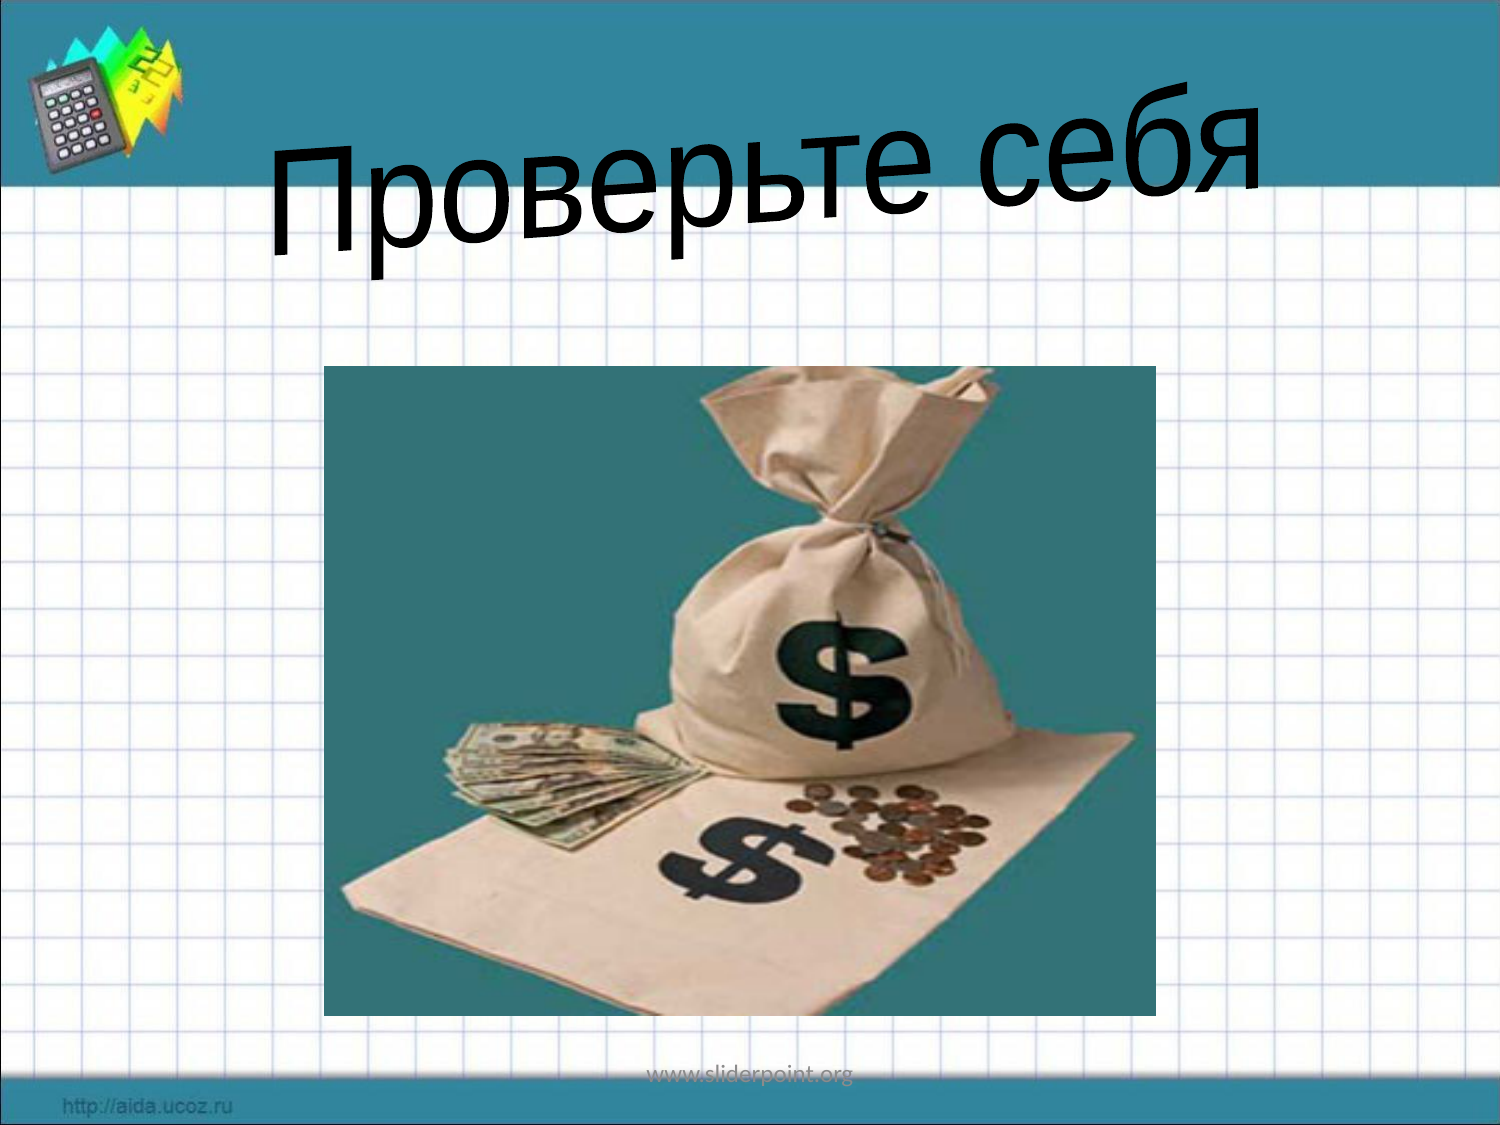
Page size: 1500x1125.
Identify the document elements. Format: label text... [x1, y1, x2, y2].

footer www.sliderpoint.org [512, 1042, 988, 1103]
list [324, 366, 1157, 1016]
picture [0, 0, 1500, 1125]
